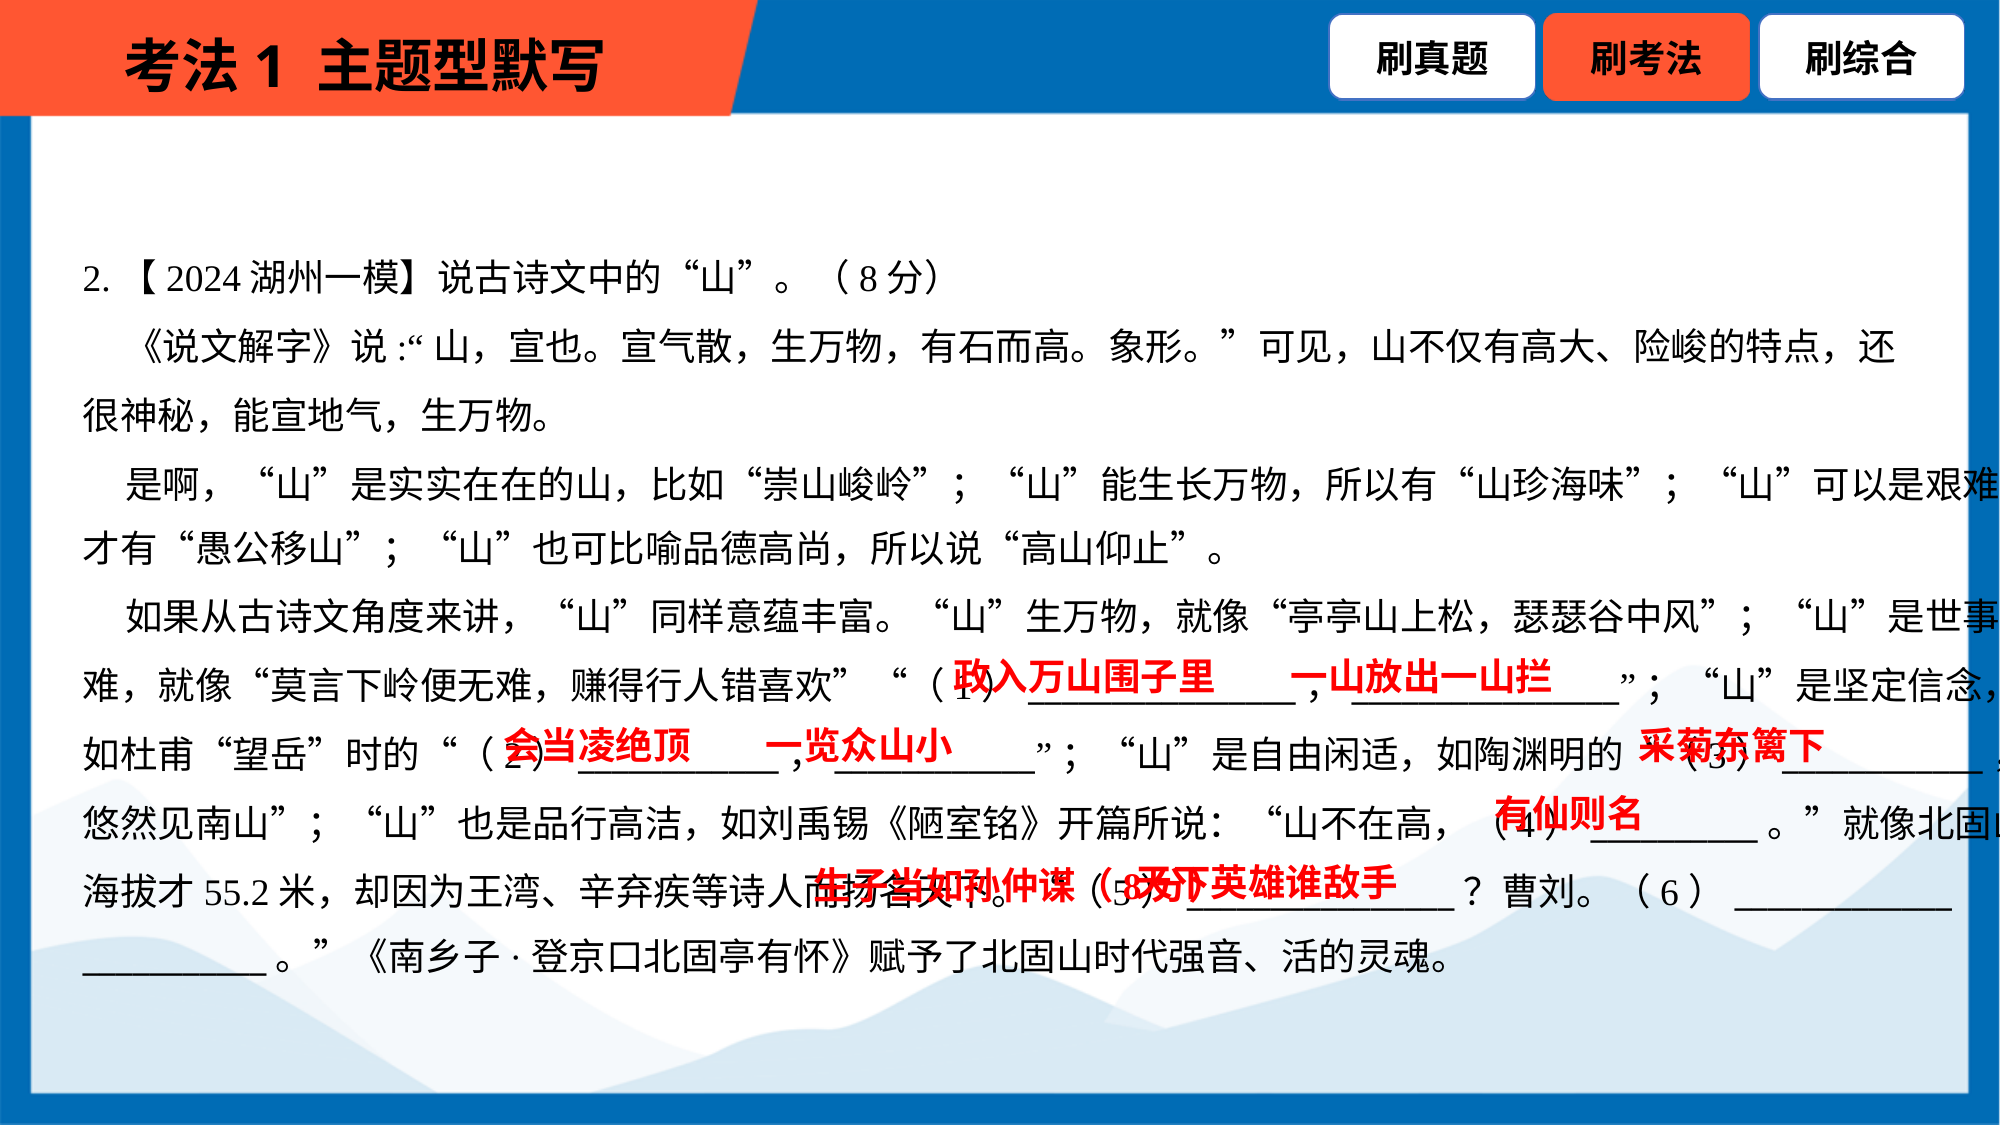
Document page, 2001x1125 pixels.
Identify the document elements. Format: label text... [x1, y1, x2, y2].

text_box 生子当如孙仲谋（8分） [82, 839, 1917, 968]
text_box 政入万山围子里 [939, 633, 1230, 692]
text_box 一山放出一山拦 [1277, 633, 1567, 692]
text_box 采菊东篱下 [1625, 702, 1840, 761]
text_box 2.【2024湖州一模】说古诗文中的“山”。（8分） 《说文解字》说:“山，宣也。宣气散，生万物，有石而高。象形。”可见，山不仅有高大、险峻的特点，还 很神秘，能宣地气，生万物。 是啊，“山”是实实在在的山，比如“崇山峻岭”；“山”能生长万物，所以有“山珍海味”；“山”可以是艰难险阻， 才有“愚公移山”；“山”也可比喻品德高尚，所以说“高山仰止”。 [82, 230, 1917, 564]
picture [0, 0, 2000, 1125]
text_box 一览众山小 [752, 702, 967, 761]
text_box 会当凌绝顶 [489, 702, 705, 761]
text_box 如果从古诗文角度来讲，“山”同样意蕴丰富。“山”生万物，就像“亭亭山上松，瑟瑟谷中风”；“山”是世事艰 难，就像“莫言下岭便无难，赚得行人错喜欢”“（1）________________，________________”；“山”是坚定信念， 如杜甫“望岳”时的“（2）____________，____________”；“山”是自由闲适，如陶渊明的“（3）____________， 悠然见南山”；“山”也是品行高洁，如刘禹锡《陋室铭》开篇所说：“山不在高，（4）__________。”就像北固山， 海拔才55.2米，却因为王湾、辛弃疾等诗人而扬名天下。“（5）________________？曹刘。（6）_____________ ___________。”《南乡子·登京口北固亭有怀》赋予了北固山时代强音、活的灵魂。 [82, 569, 1917, 839]
text_box 有仙则名 [1481, 770, 1659, 829]
